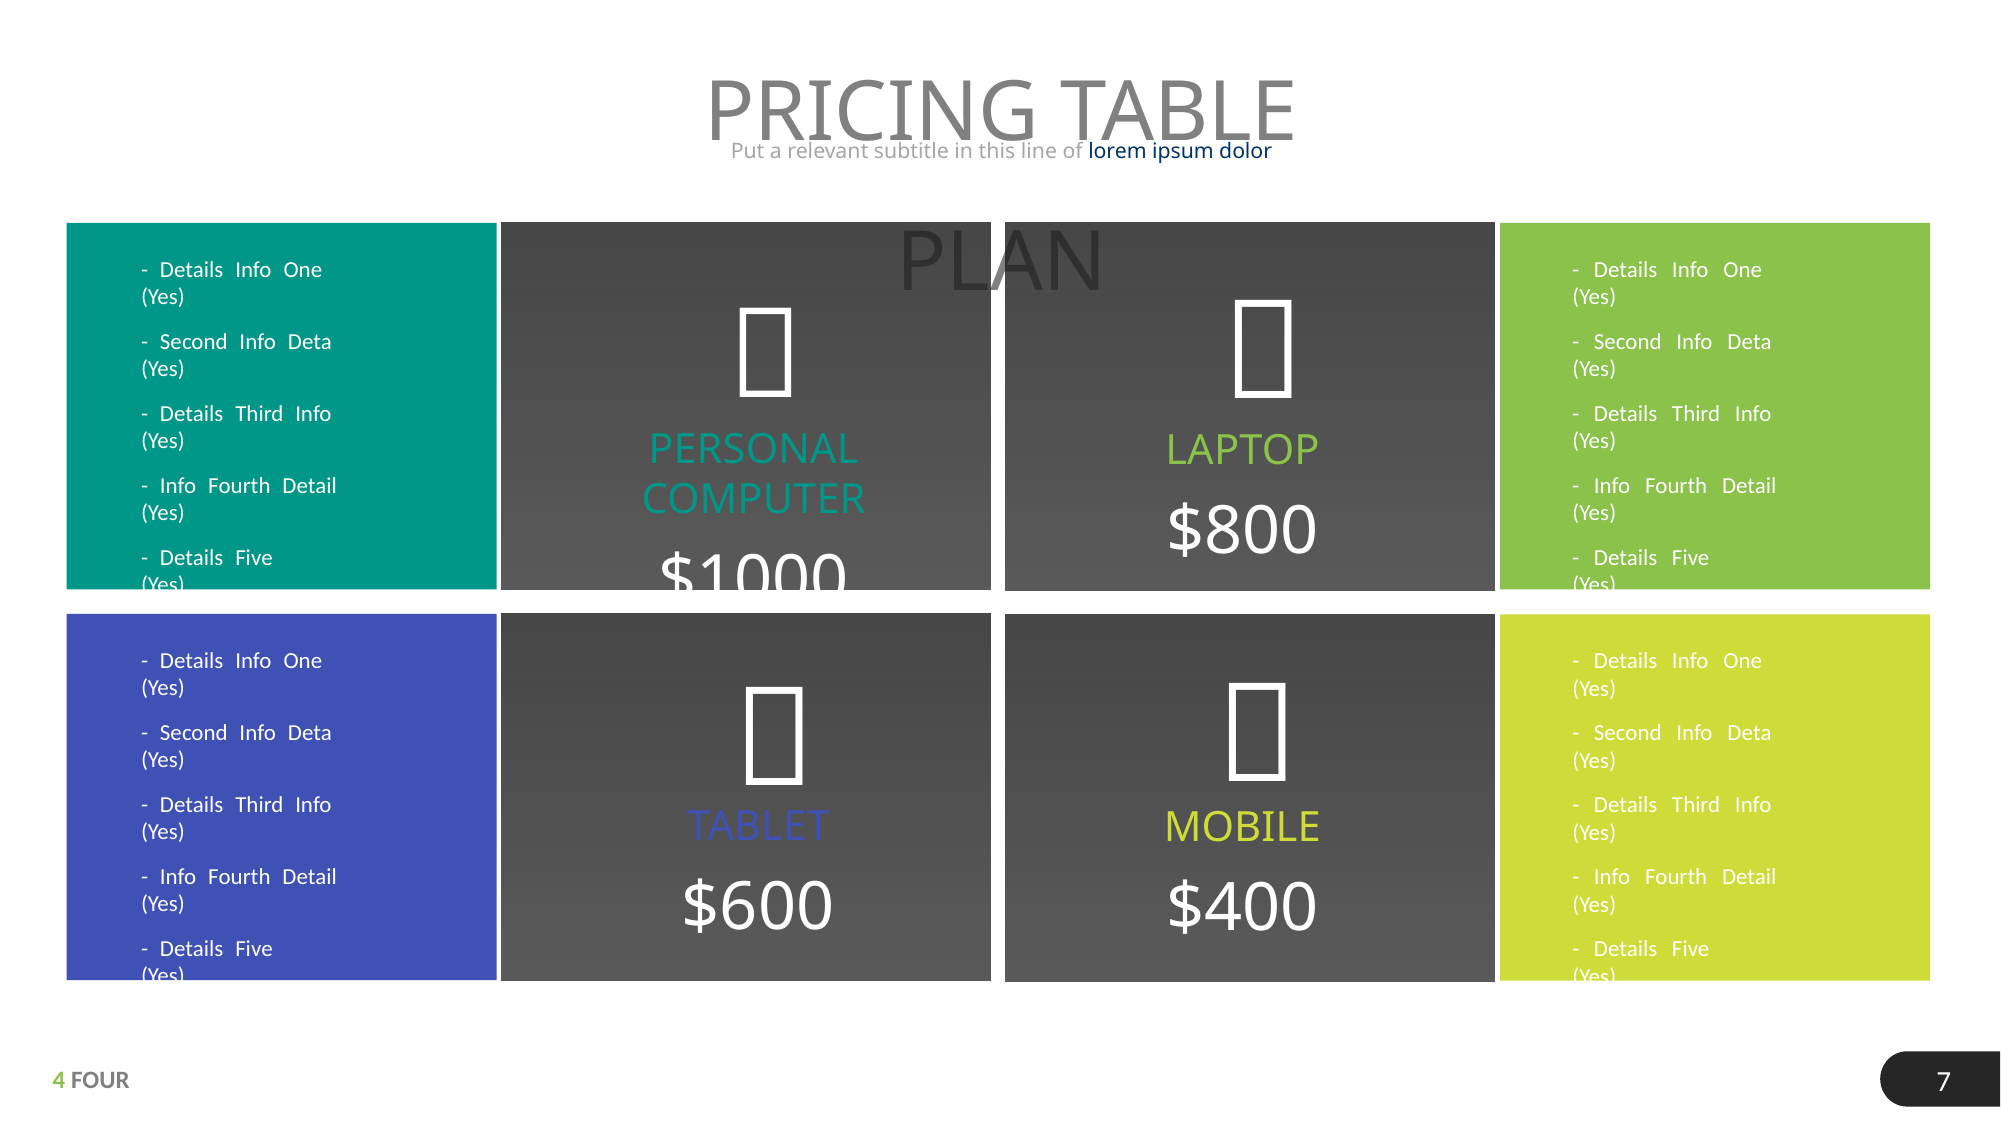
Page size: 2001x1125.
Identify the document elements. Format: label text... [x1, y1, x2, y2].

text_box LAPTOP $800 [1064, 415, 1421, 574]
text_box TABLET $600 [580, 791, 937, 950]
text_box PRICING TABLE PLAN [663, 0, 1340, 315]
text_box 7 [1867, 1055, 2000, 1105]
text_box [500, 612, 992, 982]
text_box [1499, 613, 1931, 982]
text_box - Details Info One (Yes) - Second Info Deta (Yes) - Details Third Info (Yes) - Info Fourth Detail (Yes) - Details Five (Yes) - Sixth Info Details (Yes) - Details Seventh (Yes) [126, 637, 477, 964]
text_box PERSONAL COMPUTER $1000 [575, 414, 932, 624]
text_box [1499, 222, 1931, 590]
text_box - Details Info One (Yes) - Second Info Deta (Yes) - Details Third Info (Yes) - Info Fourth Detail (Yes) - Details Five (Yes) - Sixth Info Details (Yes) - Details Seventh (Yes) [126, 246, 477, 573]
text_box [1004, 222, 1495, 591]
text_box [66, 222, 498, 590]
text_box Put a relevant subtitle in this line of lorem ipsum dolor [713, 118, 1290, 182]
text_box MOBILE $400 [1064, 792, 1421, 951]
text_box [66, 613, 498, 981]
text_box [500, 221, 992, 591]
text_box - Details Info One (Yes) - Second Info Deta (Yes) - Details Third Info (Yes) - Info Fourth Detail (Yes) - Details Five (Yes) - Sixth Info Details (Yes) - Details Seventh (Yes) [1557, 246, 1916, 573]
text_box  [1202, 636, 1283, 792]
text_box  [718, 640, 800, 791]
text_box  [713, 265, 795, 414]
text_box [1004, 613, 1495, 983]
text_box  [1207, 253, 1278, 415]
text_box - Details Info One (Yes) - Second Info Deta (Yes) - Details Third Info (Yes) - Info Fourth Detail (Yes) - Details Five (Yes) - Sixth Info Details (Yes) - Details Seventh (Yes) [1557, 638, 1916, 964]
